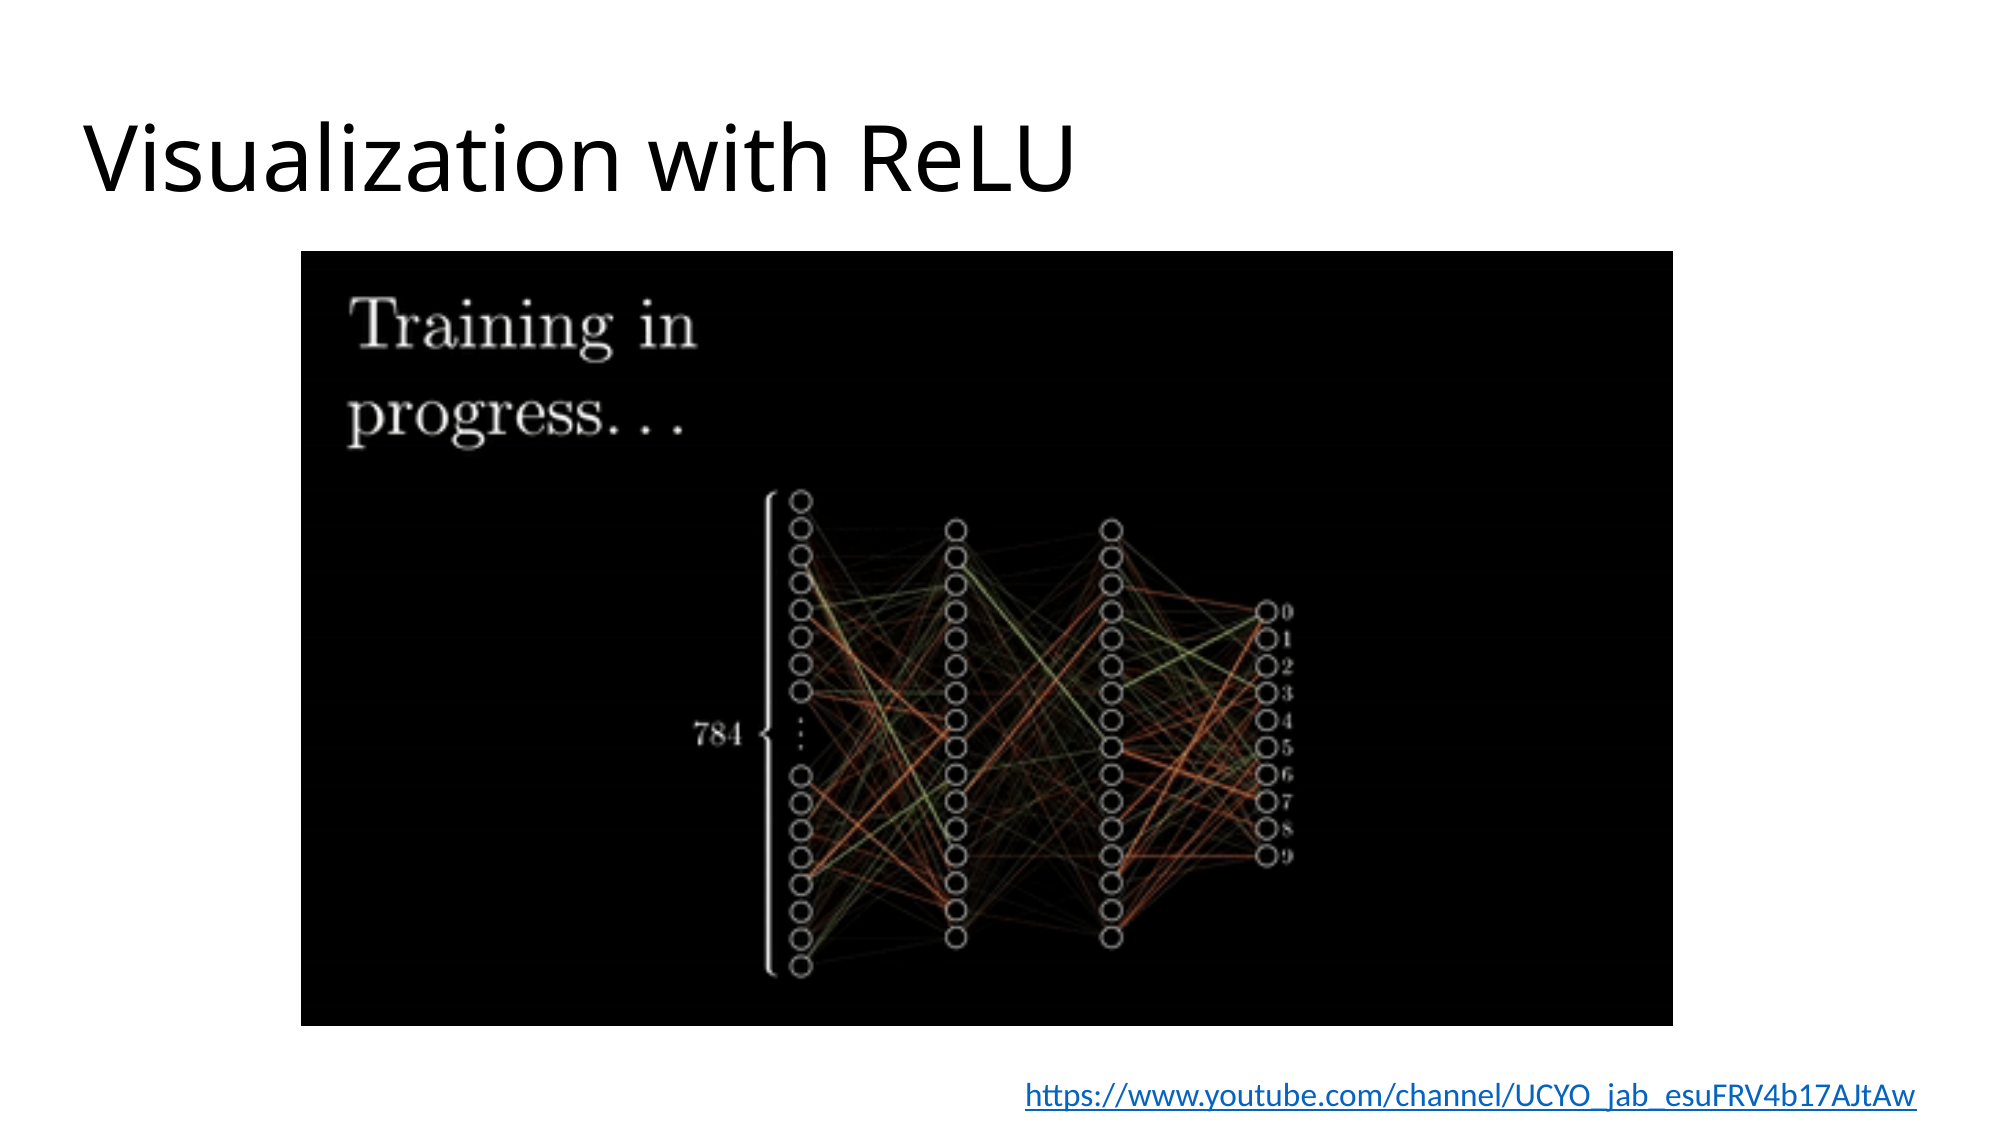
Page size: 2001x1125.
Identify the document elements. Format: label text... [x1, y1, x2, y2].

picture [301, 251, 1673, 1026]
list https://www.youtube.com/channel/UCYO_jab_esuFRV4b17AJtAw [68, 1062, 1932, 1125]
title Visualization with ReLU [68, 97, 1932, 223]
